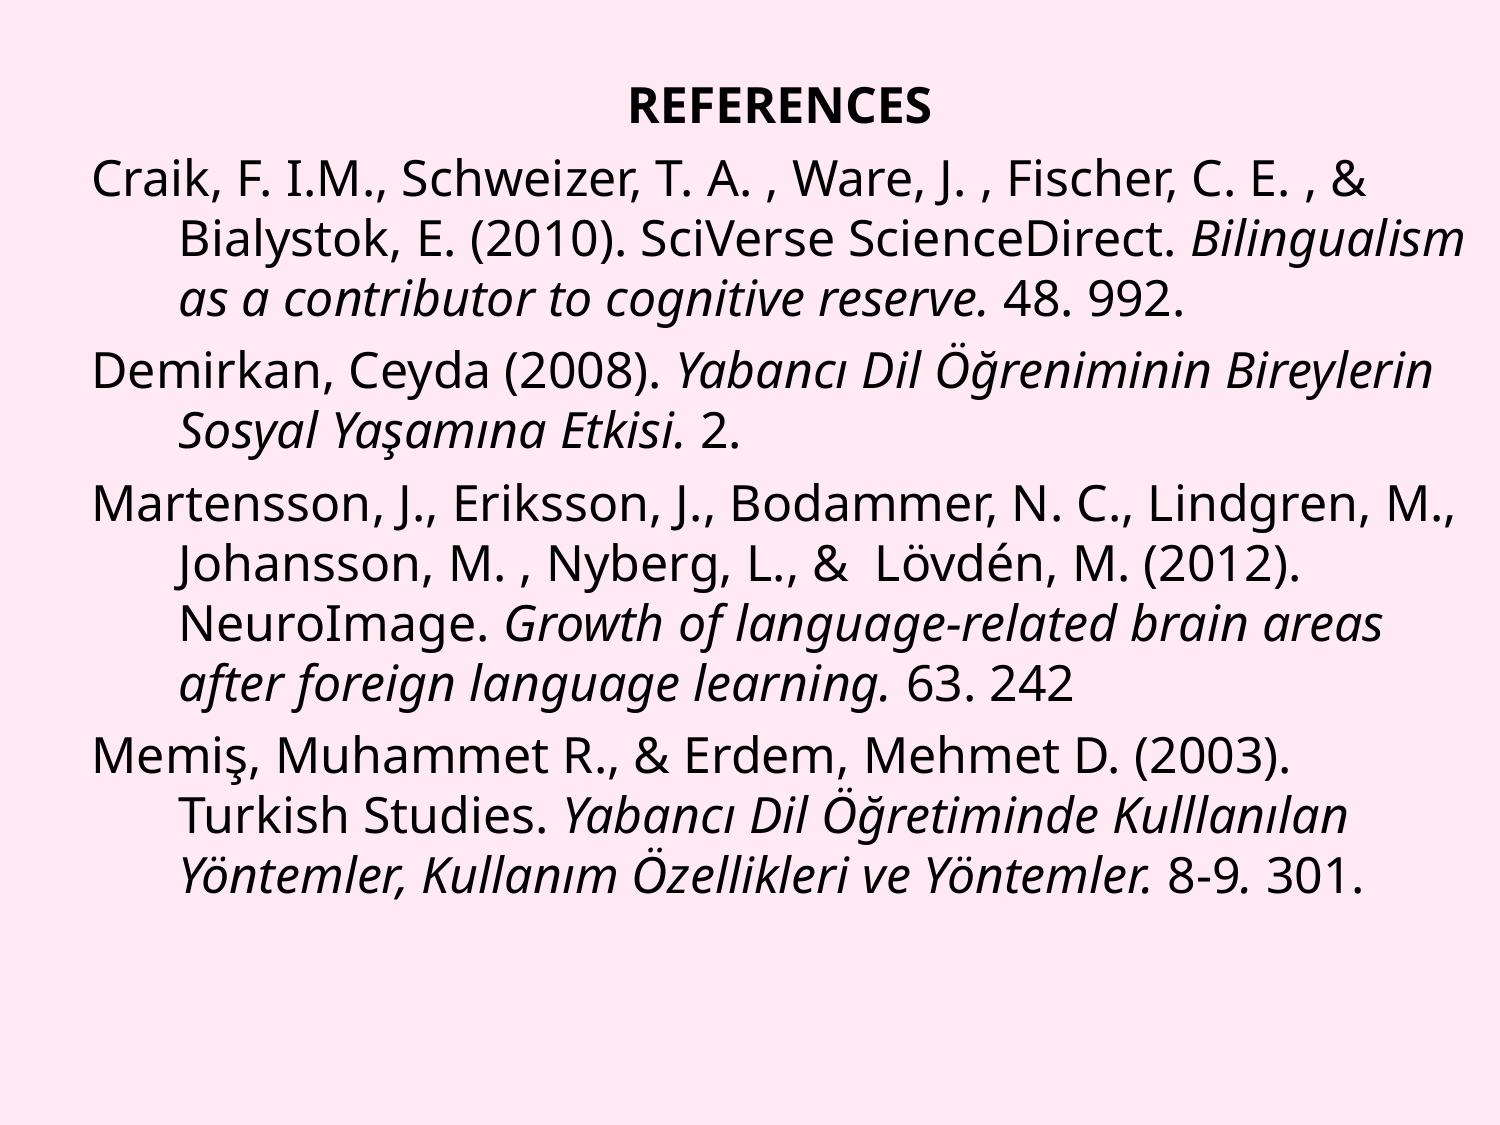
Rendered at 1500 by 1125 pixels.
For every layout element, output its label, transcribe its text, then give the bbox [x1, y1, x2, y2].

list REFERENCES Craik, F. I.M., Schweizer, T. A. , Ware, J. , Fischer, C. E. , & Bialystok, E. (2010). SciVerse ScienceDirect. Bilingualism as a contributor to cognitive reserve. 48. 992. Demirkan, Ceyda (2008). Yabancı Dil Öğreniminin Bireylerin Sosyal Yaşamına Etkisi. 2. Martensson, J., Eriksson, J., Bodammer, N. C., Lindgren, M., Johansson, M. , Nyberg, L., & Lövdén, M. (2012). NeuroImage. Growth of language-related brain areas after foreign language learning. 63. 242 Memiş, Muhammet R., & Erdem, Mehmet D. (2003). Turkish Studies. Yabancı Dil Öğretiminde Kulllanılan Yöntemler, Kullanım Özellikleri ve Yöntemler. 8-9. 301. [76, 66, 1483, 1059]
